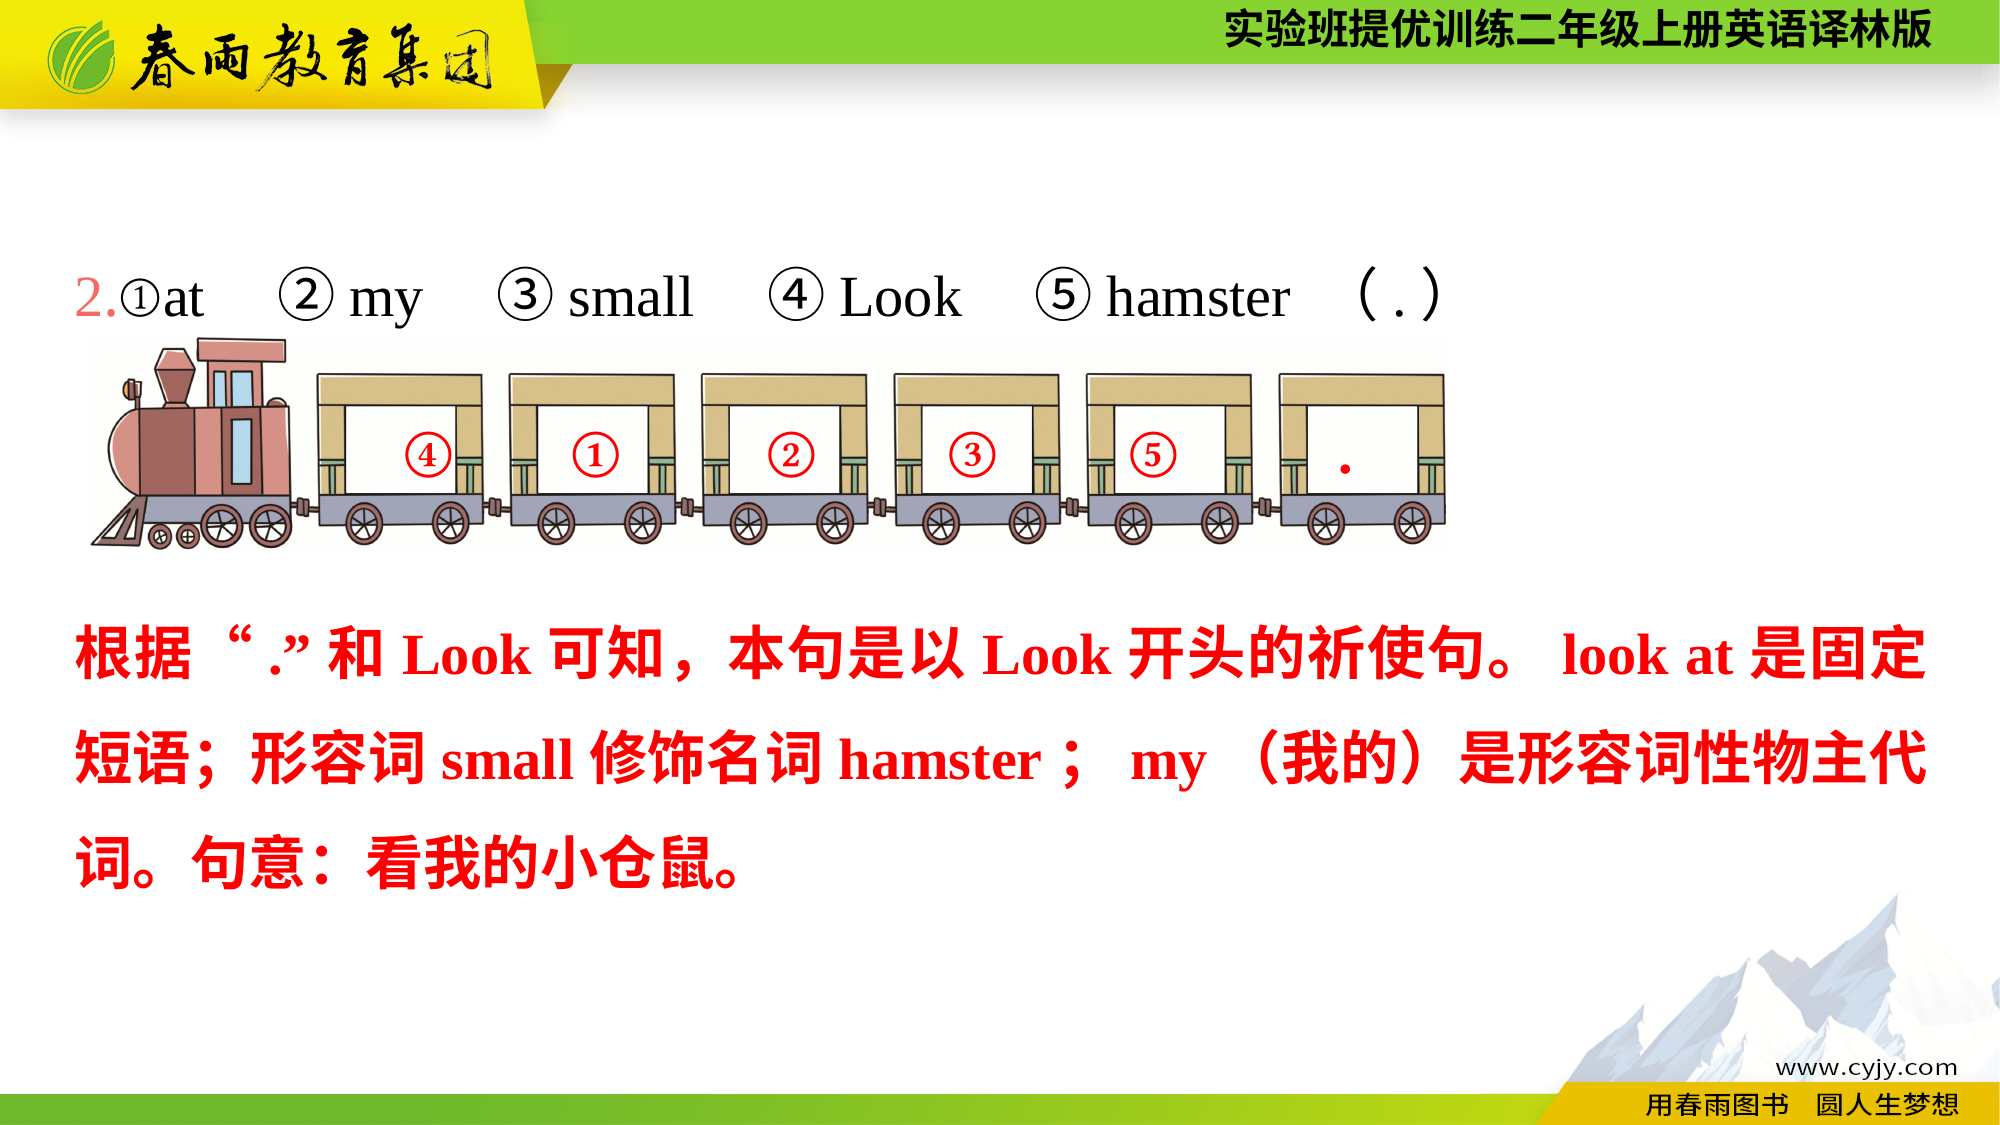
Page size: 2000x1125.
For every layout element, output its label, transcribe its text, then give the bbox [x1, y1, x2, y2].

picture [0, 0, 2000, 1125]
list 2.①at ②my ③small ④Look ⑤hamster （.） [59, 216, 1944, 324]
text_box 根据“.”和Look可知，本句是以Look开头的祈使句。look at是固定短语；形容词small修饰名词hamster；my（我的）是形容词性物主代词。句意：看我的小仓鼠。 [59, 573, 1944, 904]
